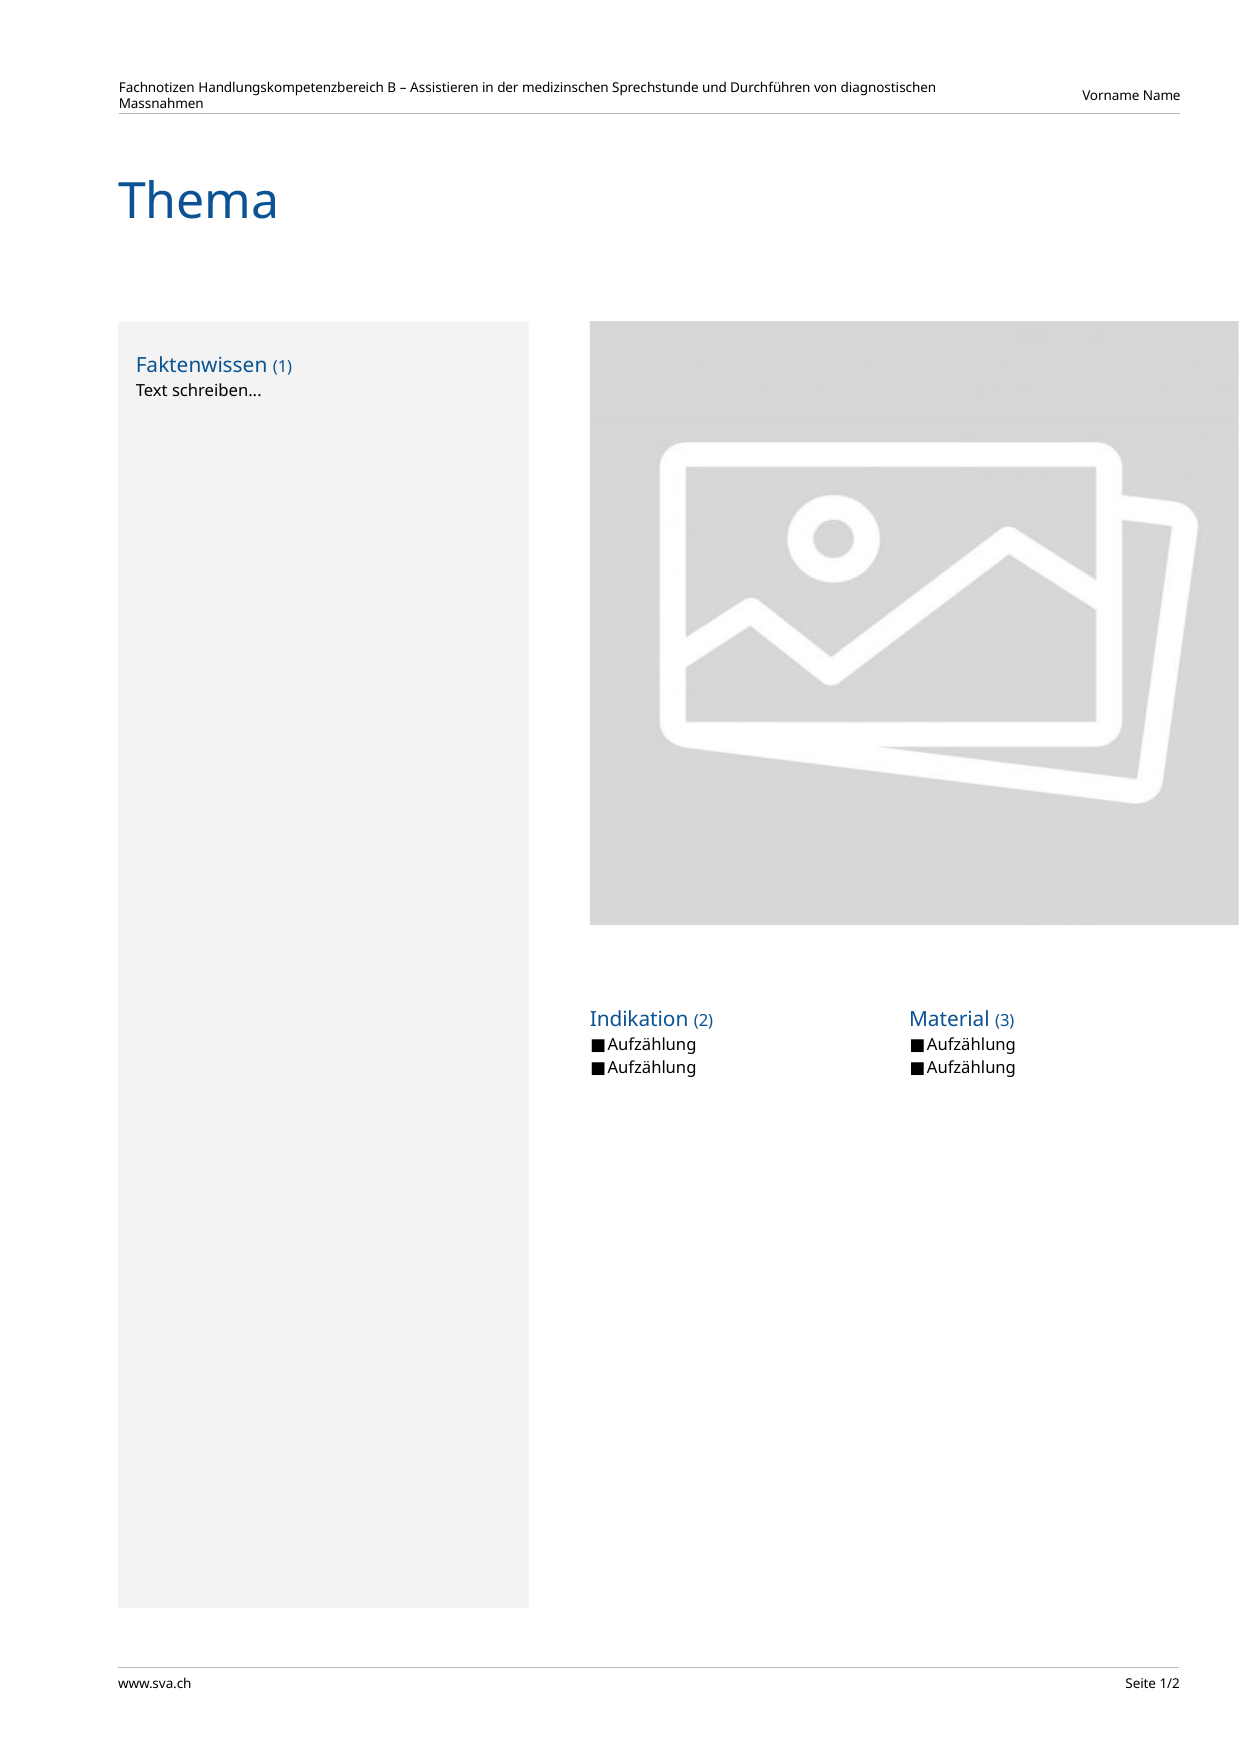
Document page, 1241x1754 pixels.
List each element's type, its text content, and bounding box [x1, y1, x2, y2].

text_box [589, 993, 1181, 1609]
text_box Faktenwissen (1) Text schreiben... [118, 321, 529, 1609]
text_box Vorname Name [929, 76, 1181, 114]
text_box Thema [118, 168, 1181, 280]
picture [589, 321, 1239, 925]
text_box Seite 1/2 [909, 1674, 1181, 1693]
